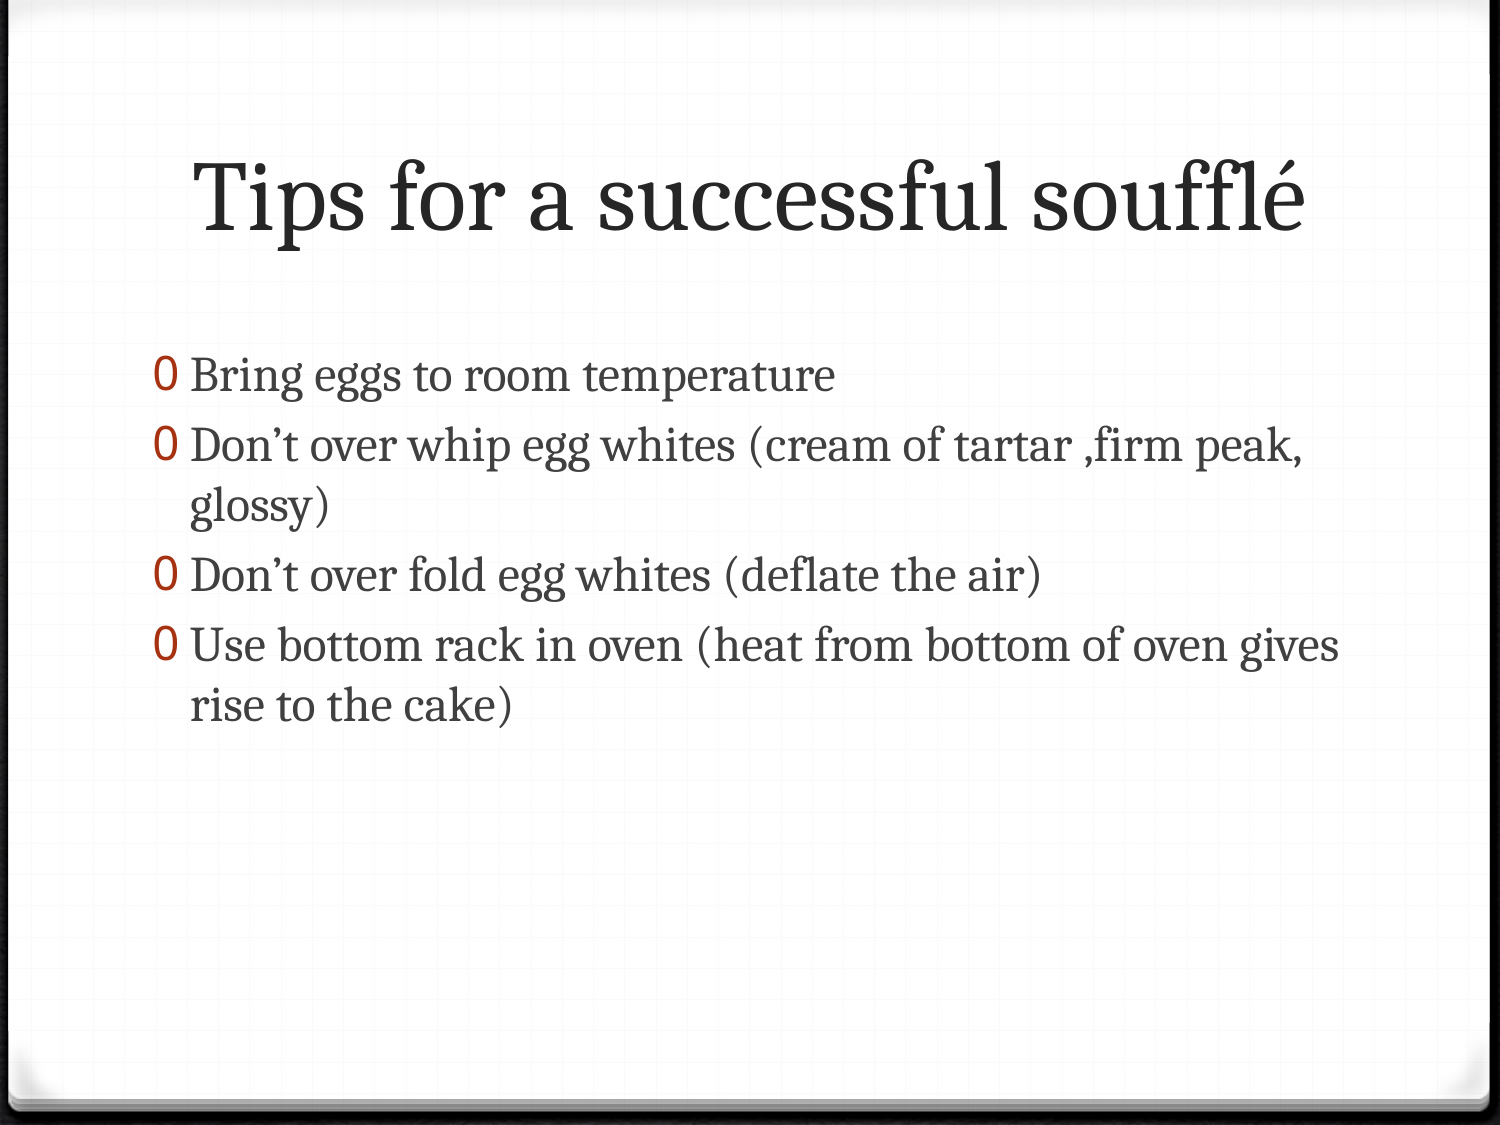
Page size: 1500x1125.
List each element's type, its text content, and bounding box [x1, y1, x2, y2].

list Bring eggs to room temperature Don’t over whip egg whites (cream of tartar ,firm peak, glossy) Don’t over fold egg whites (deflate the air) Use bottom rack in oven (heat from bottom of oven gives rise to the cake) [137, 334, 1363, 983]
title Tips for a successful soufflé [90, 71, 1410, 309]
picture [0, 0, 1500, 1125]
